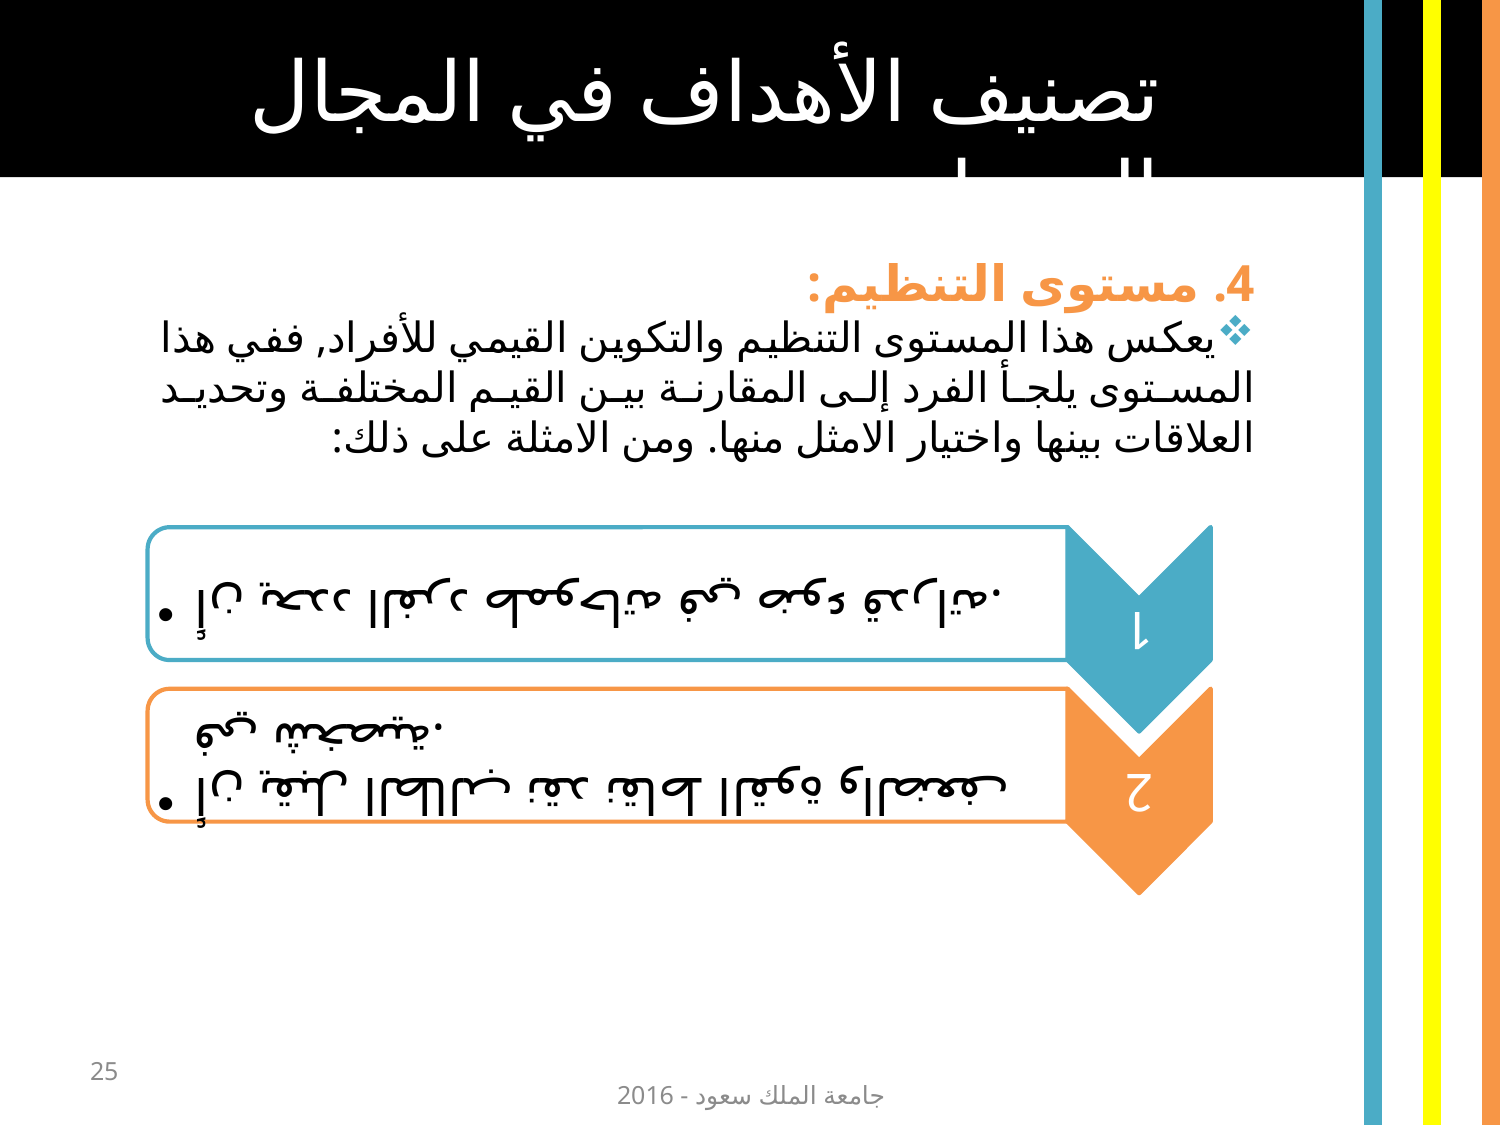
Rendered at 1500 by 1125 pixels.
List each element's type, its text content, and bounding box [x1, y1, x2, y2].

text_box [1480, 0, 1500, 1125]
text_box [1443, 0, 1480, 179]
slide_number 25 [75, 1042, 425, 1103]
text_box [1384, 0, 1421, 179]
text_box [147, 526, 1211, 894]
text_box [0, 0, 1362, 179]
footer جامعة الملك سعود - 2016 [513, 1065, 989, 1125]
text_box [1421, 0, 1443, 1125]
text_box 4. مستوى التنظيم: يعكس هذا المستوى التنظيم والتكوين القيمي للأفراد, ففي هذا المستوى يلجأ الفرد إلى المقارنة بين القيم المختلفة وتحديد العلاقات بينها واختيار الامثل منها. ومن الامثلة على ذلك: [145, 243, 1270, 469]
text_box تصنيف الأهداف في المجال الوجداني [118, 30, 1176, 246]
text_box [1362, 0, 1384, 1125]
